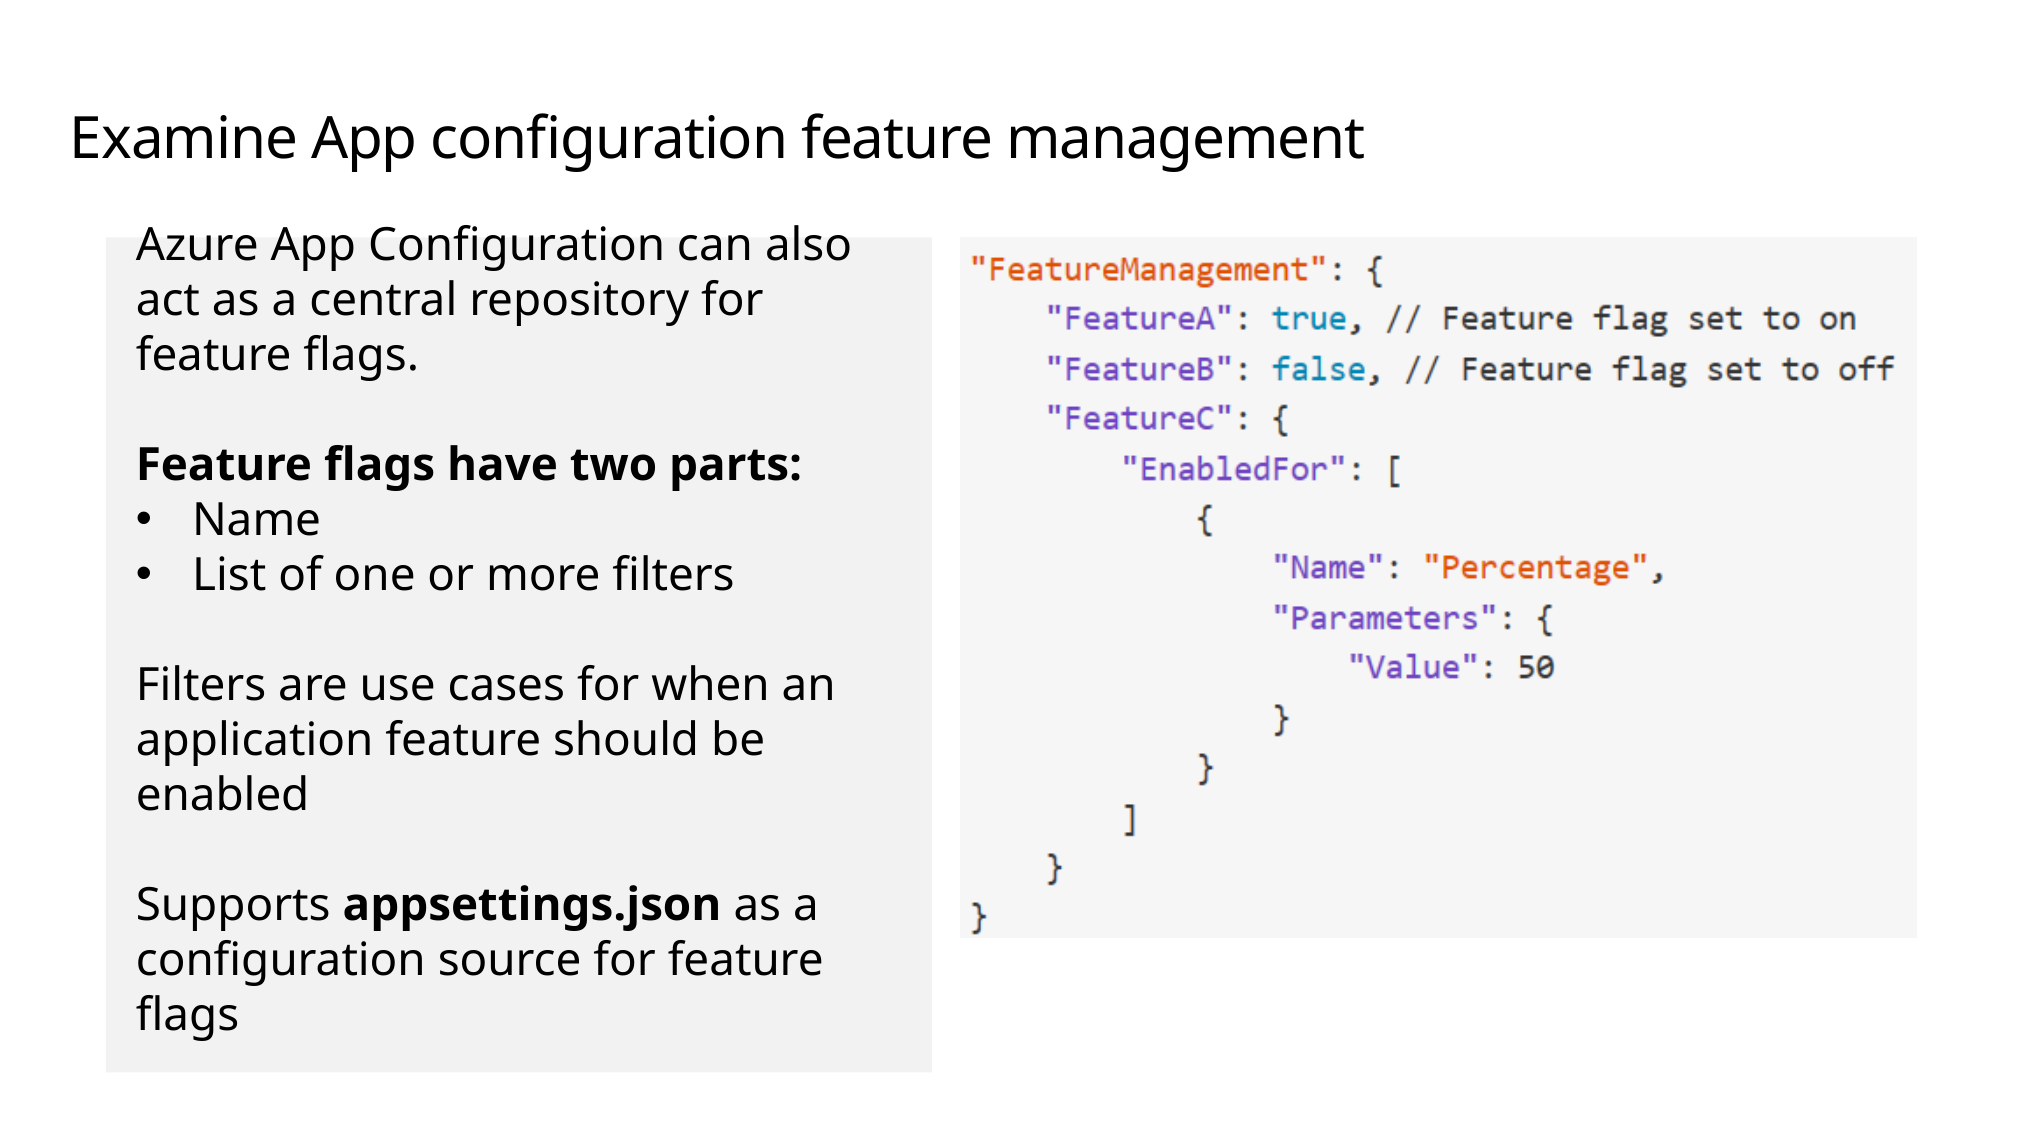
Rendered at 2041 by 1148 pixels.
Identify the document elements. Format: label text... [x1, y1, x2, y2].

picture [960, 237, 1917, 938]
title Examine App configuration feature management [70, 103, 1969, 172]
text_box Azure App Configuration can also act as a central repository for feature flags. Feature flags have two parts: Name List of one or more filters Filters are use cases for when an application feature should be enabled Supports appsettings.json as a configuration source for feature flags [105, 237, 932, 1073]
